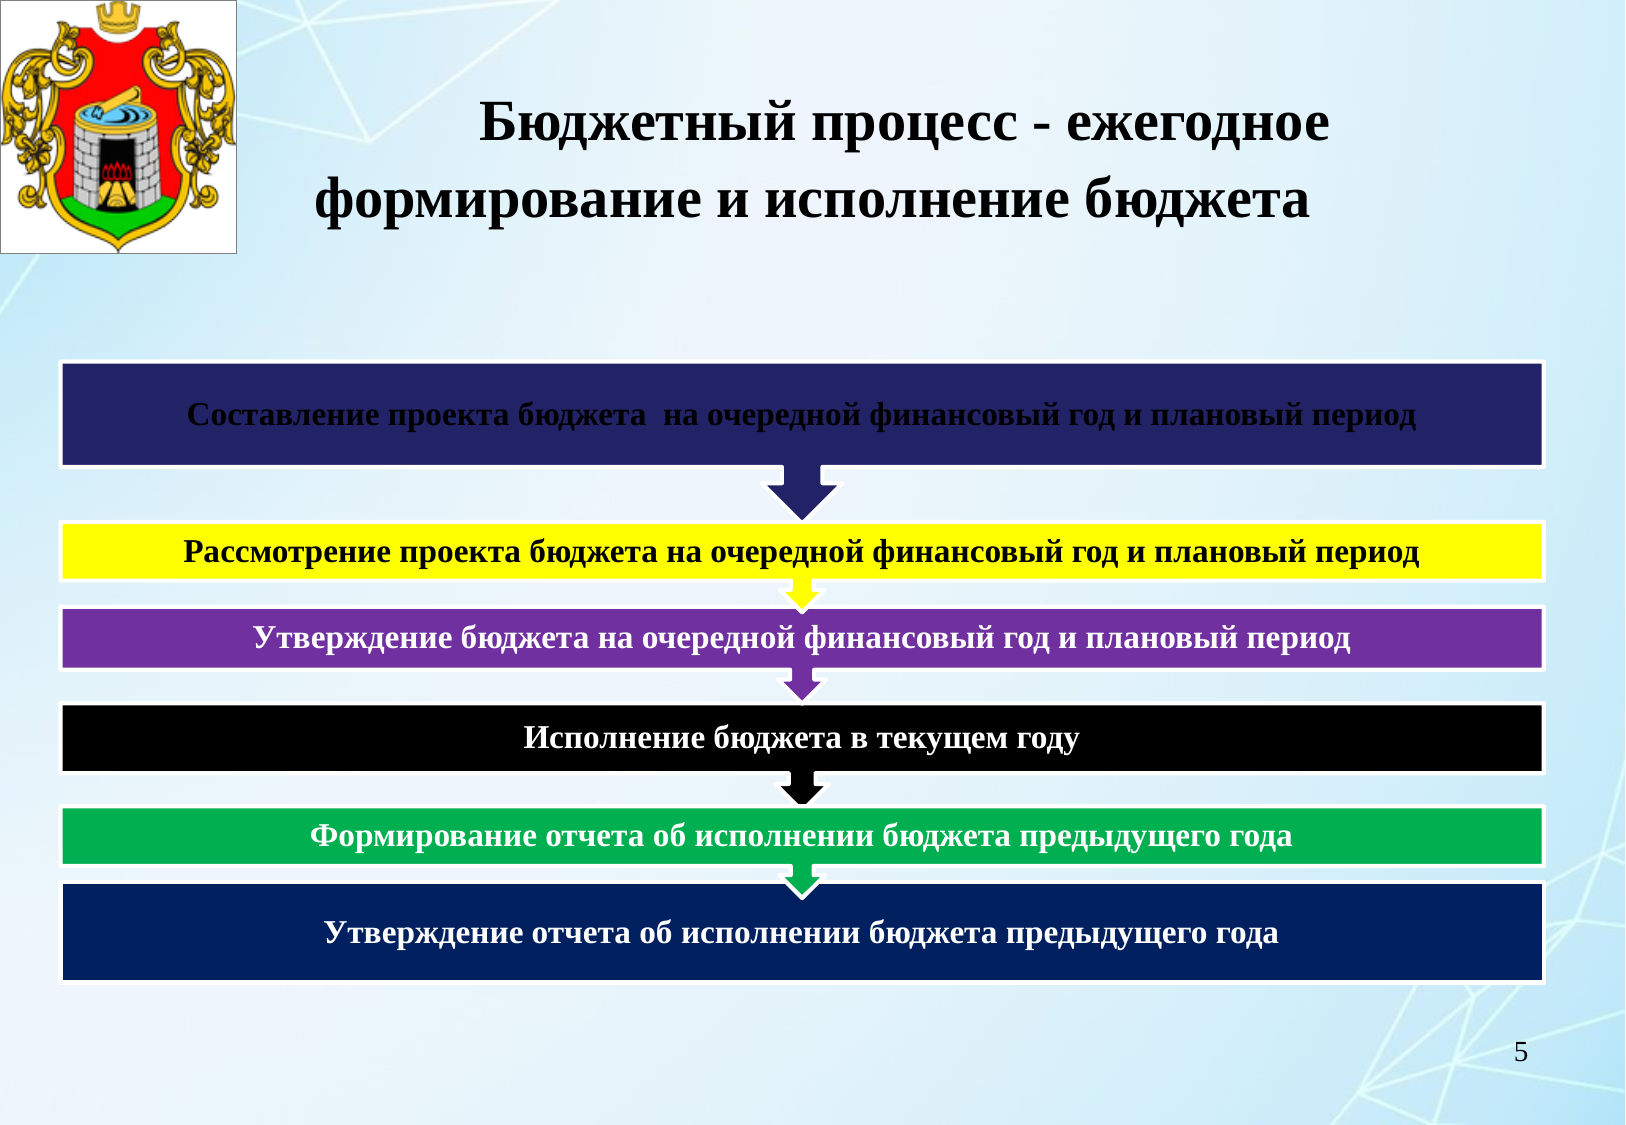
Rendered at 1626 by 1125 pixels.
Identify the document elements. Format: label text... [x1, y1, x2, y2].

slide_number 5 [1164, 1024, 1544, 1103]
picture [0, 0, 1626, 1125]
title Бюджетный процесс - ежегодное формирование и исполнение бюджета [241, 44, 1544, 233]
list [60, 356, 1544, 983]
